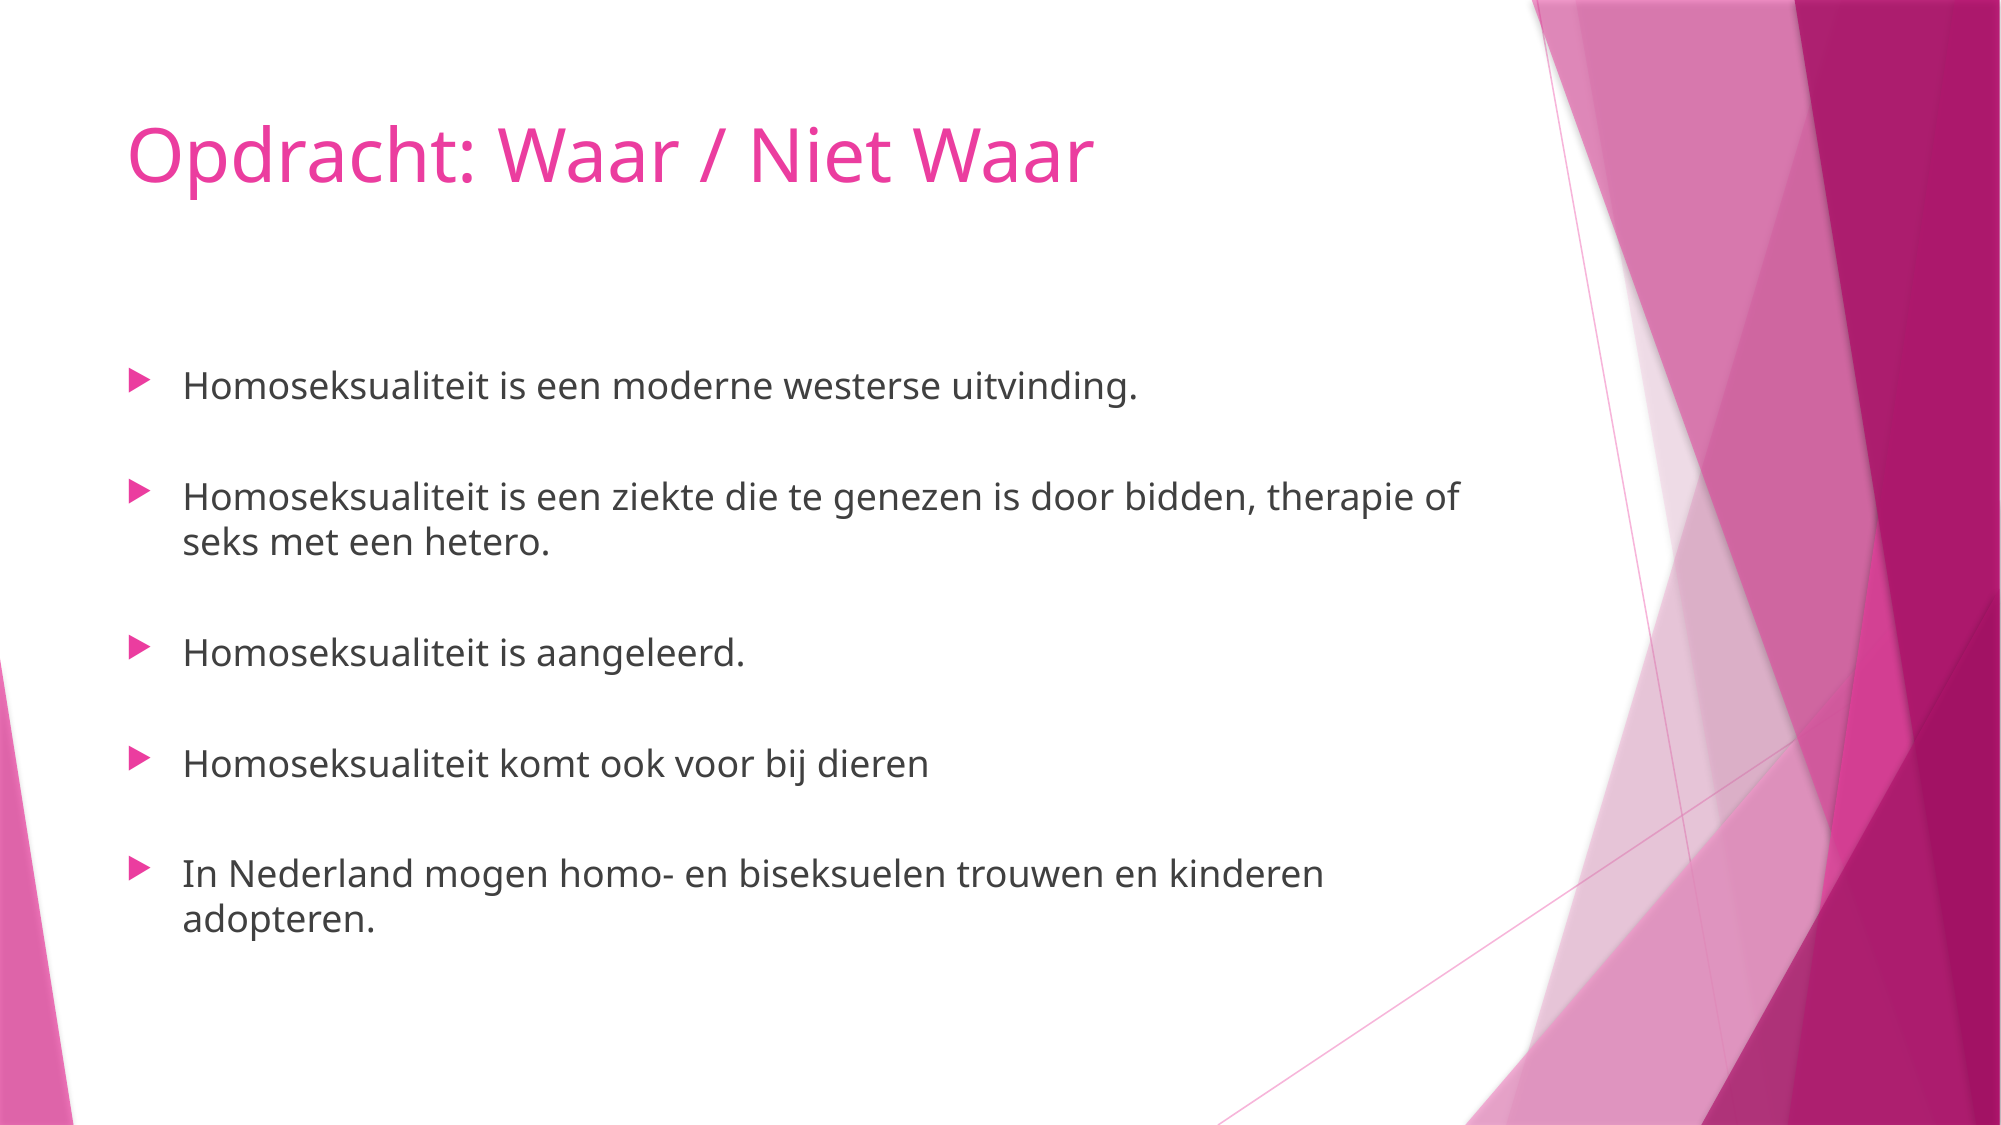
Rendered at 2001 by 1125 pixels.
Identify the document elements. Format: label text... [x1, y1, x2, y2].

list Homoseksualiteit is een moderne westerse uitvinding. Homoseksualiteit is een ziekte die te genezen is door bidden, therapie of seks met een hetero. Homoseksualiteit is aangeleerd. Homoseksualiteit komt ook voor bij dieren In Nederland mogen homo- en biseksuelen trouwen en kinderen adopteren. [111, 354, 1522, 992]
title Opdracht: Waar / Niet Waar [111, 99, 1522, 317]
